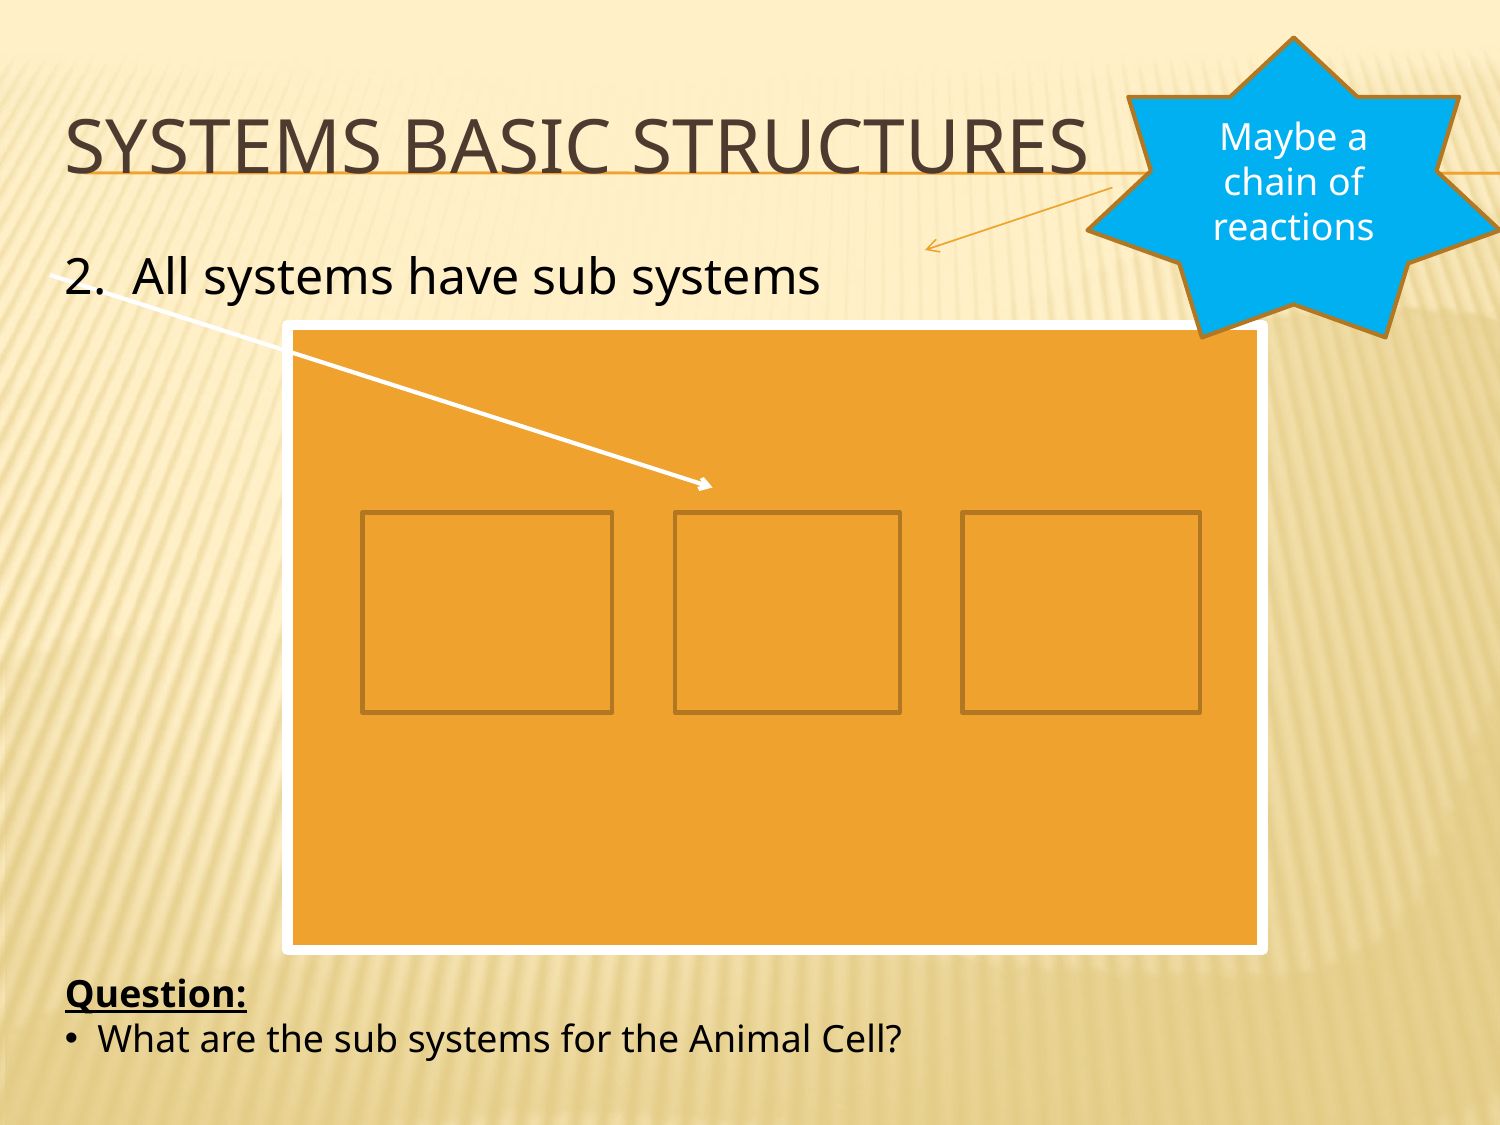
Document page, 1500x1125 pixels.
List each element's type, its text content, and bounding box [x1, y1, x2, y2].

text_box Question: What are the sub systems for the Animal Cell? [49, 962, 1388, 1068]
text_box [960, 510, 1202, 715]
title Systems Basic Structures [50, 75, 1249, 213]
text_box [49, 274, 713, 488]
text_box Maybe a chain of reactions [1121, 35, 1500, 340]
text_box [673, 510, 902, 715]
text_box [285, 323, 1264, 952]
text_box [360, 510, 614, 715]
text_box 2. All systems have sub systems [50, 237, 913, 313]
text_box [924, 187, 1113, 251]
title Systems Basic Structures [1339, 75, 1475, 203]
